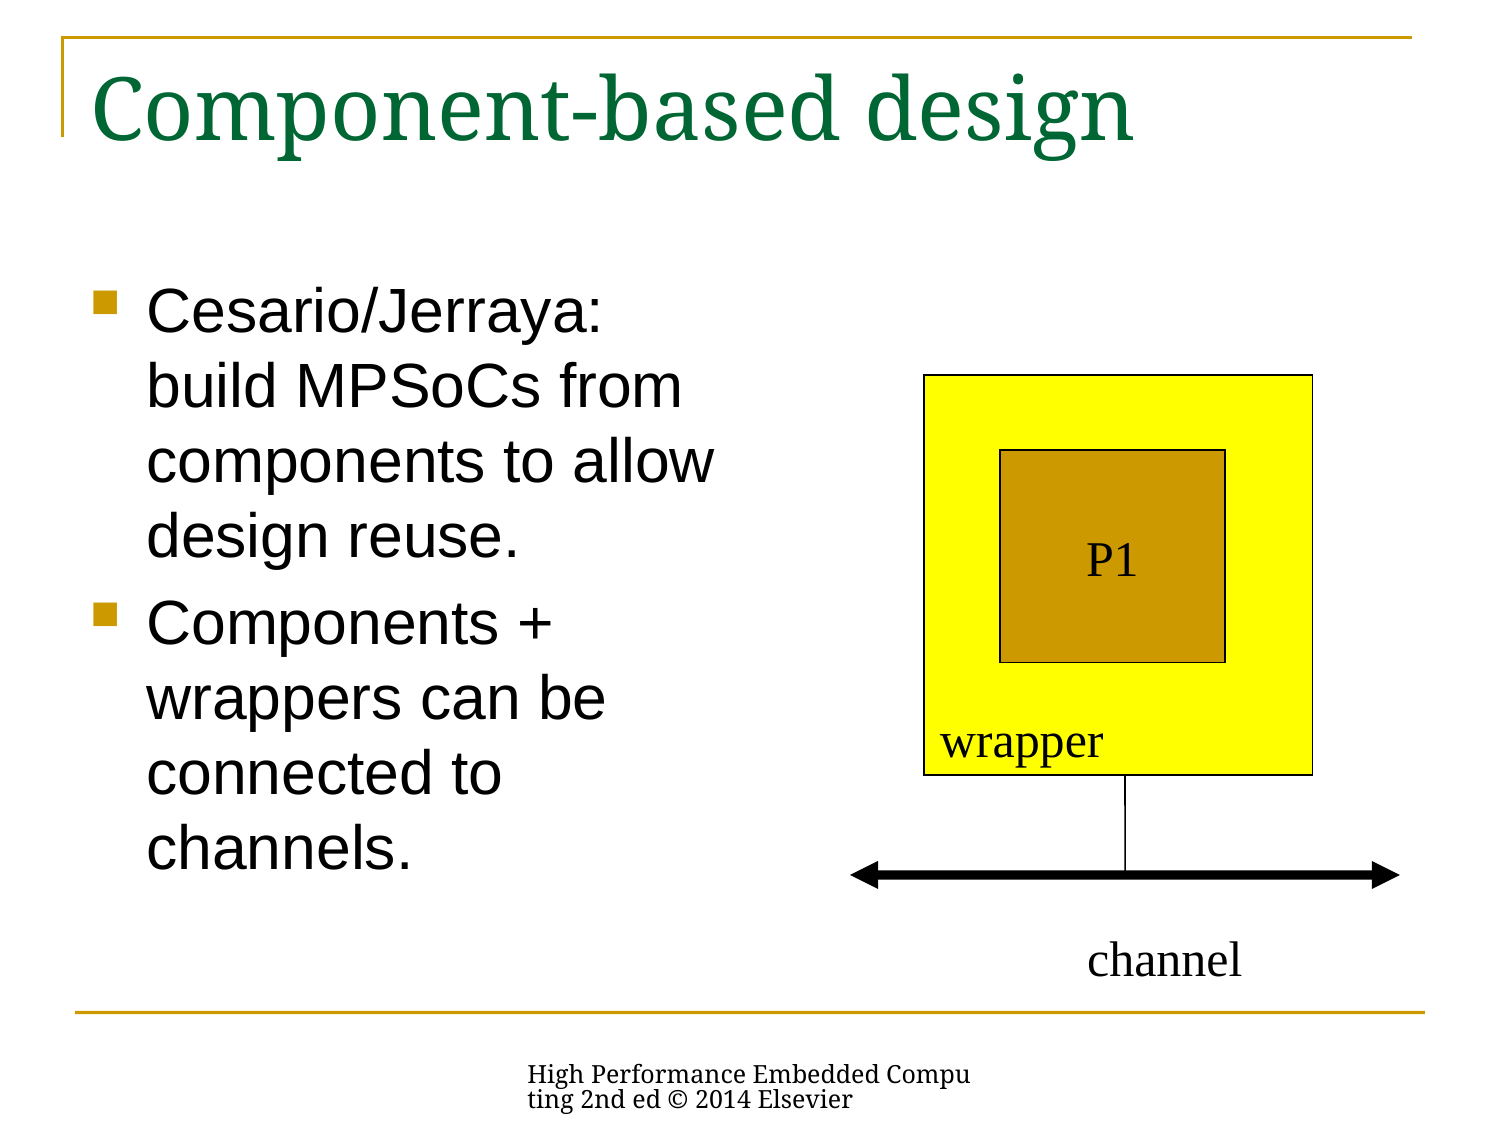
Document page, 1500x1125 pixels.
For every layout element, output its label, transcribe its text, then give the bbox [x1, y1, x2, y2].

title Component-based design [75, 45, 1425, 233]
text_box wrapper [925, 699, 1119, 775]
text_box channel [1072, 919, 1258, 994]
list Cesario/Jerraya: build MPSoCs from components to allow design reuse. Components + wrappers can be connected to channels. [75, 262, 763, 1006]
text_box [924, 375, 1313, 775]
text_box P1 [999, 449, 1225, 663]
footer High Performance Embedded Computing 2nd ed © 2014 Elsevier [512, 1025, 988, 1100]
text_box [849, 868, 1400, 882]
